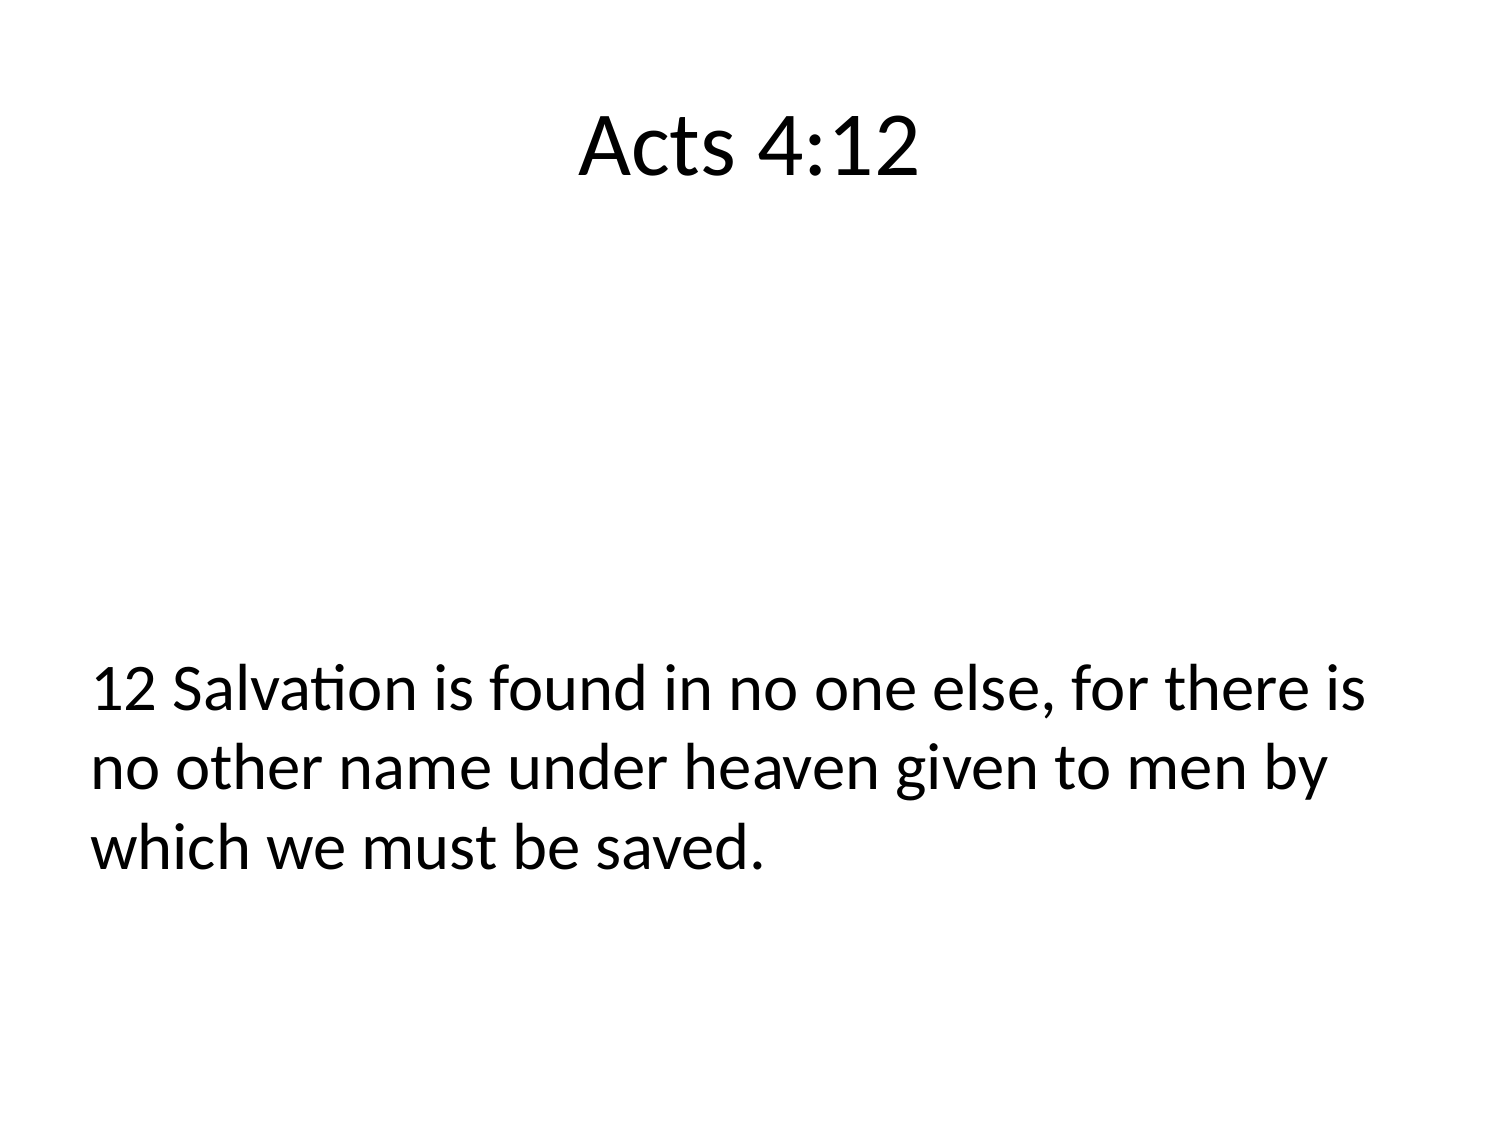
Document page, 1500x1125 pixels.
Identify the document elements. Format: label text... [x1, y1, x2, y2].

list 12 Salvation is found in no one else, for there is no other name under heaven given to men by which we must be saved. [75, 262, 1425, 1005]
title Acts 4:12 [75, 45, 1425, 233]
